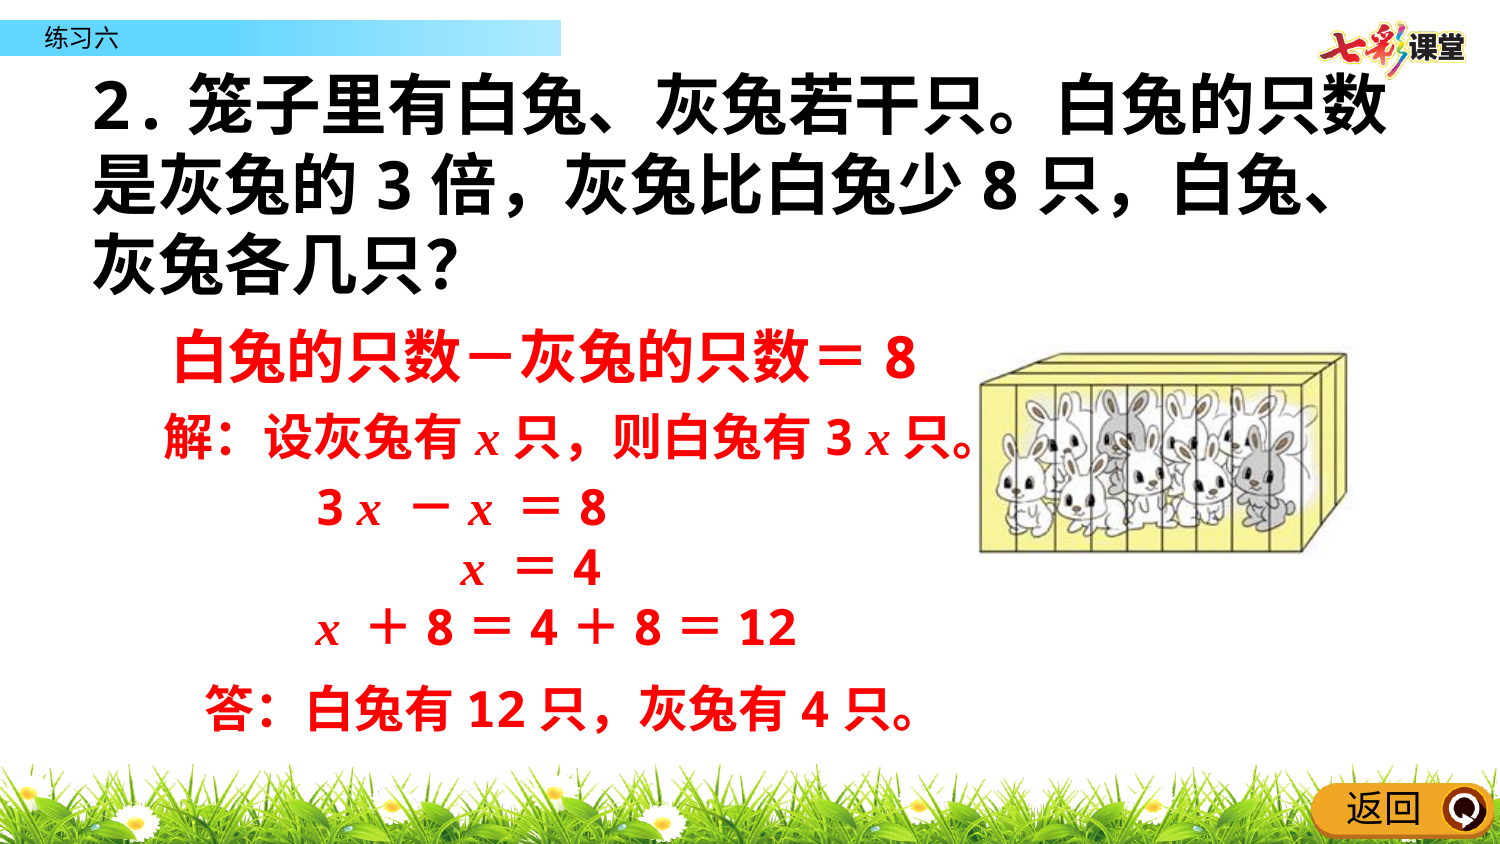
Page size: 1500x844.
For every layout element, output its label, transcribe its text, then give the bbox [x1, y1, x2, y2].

text_box 解：设灰兔有x只，则白兔有3 x只。 [148, 398, 947, 473]
picture [0, 764, 1500, 844]
text_box 3 x －x ＝8 x ＝4 x ＋8＝4＋8＝12 [300, 467, 813, 663]
picture [1316, 20, 1468, 80]
picture [952, 340, 1365, 564]
text_box 答：白兔有12只，灰兔有4只。 [189, 669, 958, 745]
text_box 白兔的只数－灰兔的只数＝8 [155, 312, 934, 398]
text_box 2.笼子里有白兔、灰兔若干只。白兔的只数是灰兔的3倍，灰兔比白兔少8只，白兔、灰兔各几只？ [76, 55, 1443, 311]
